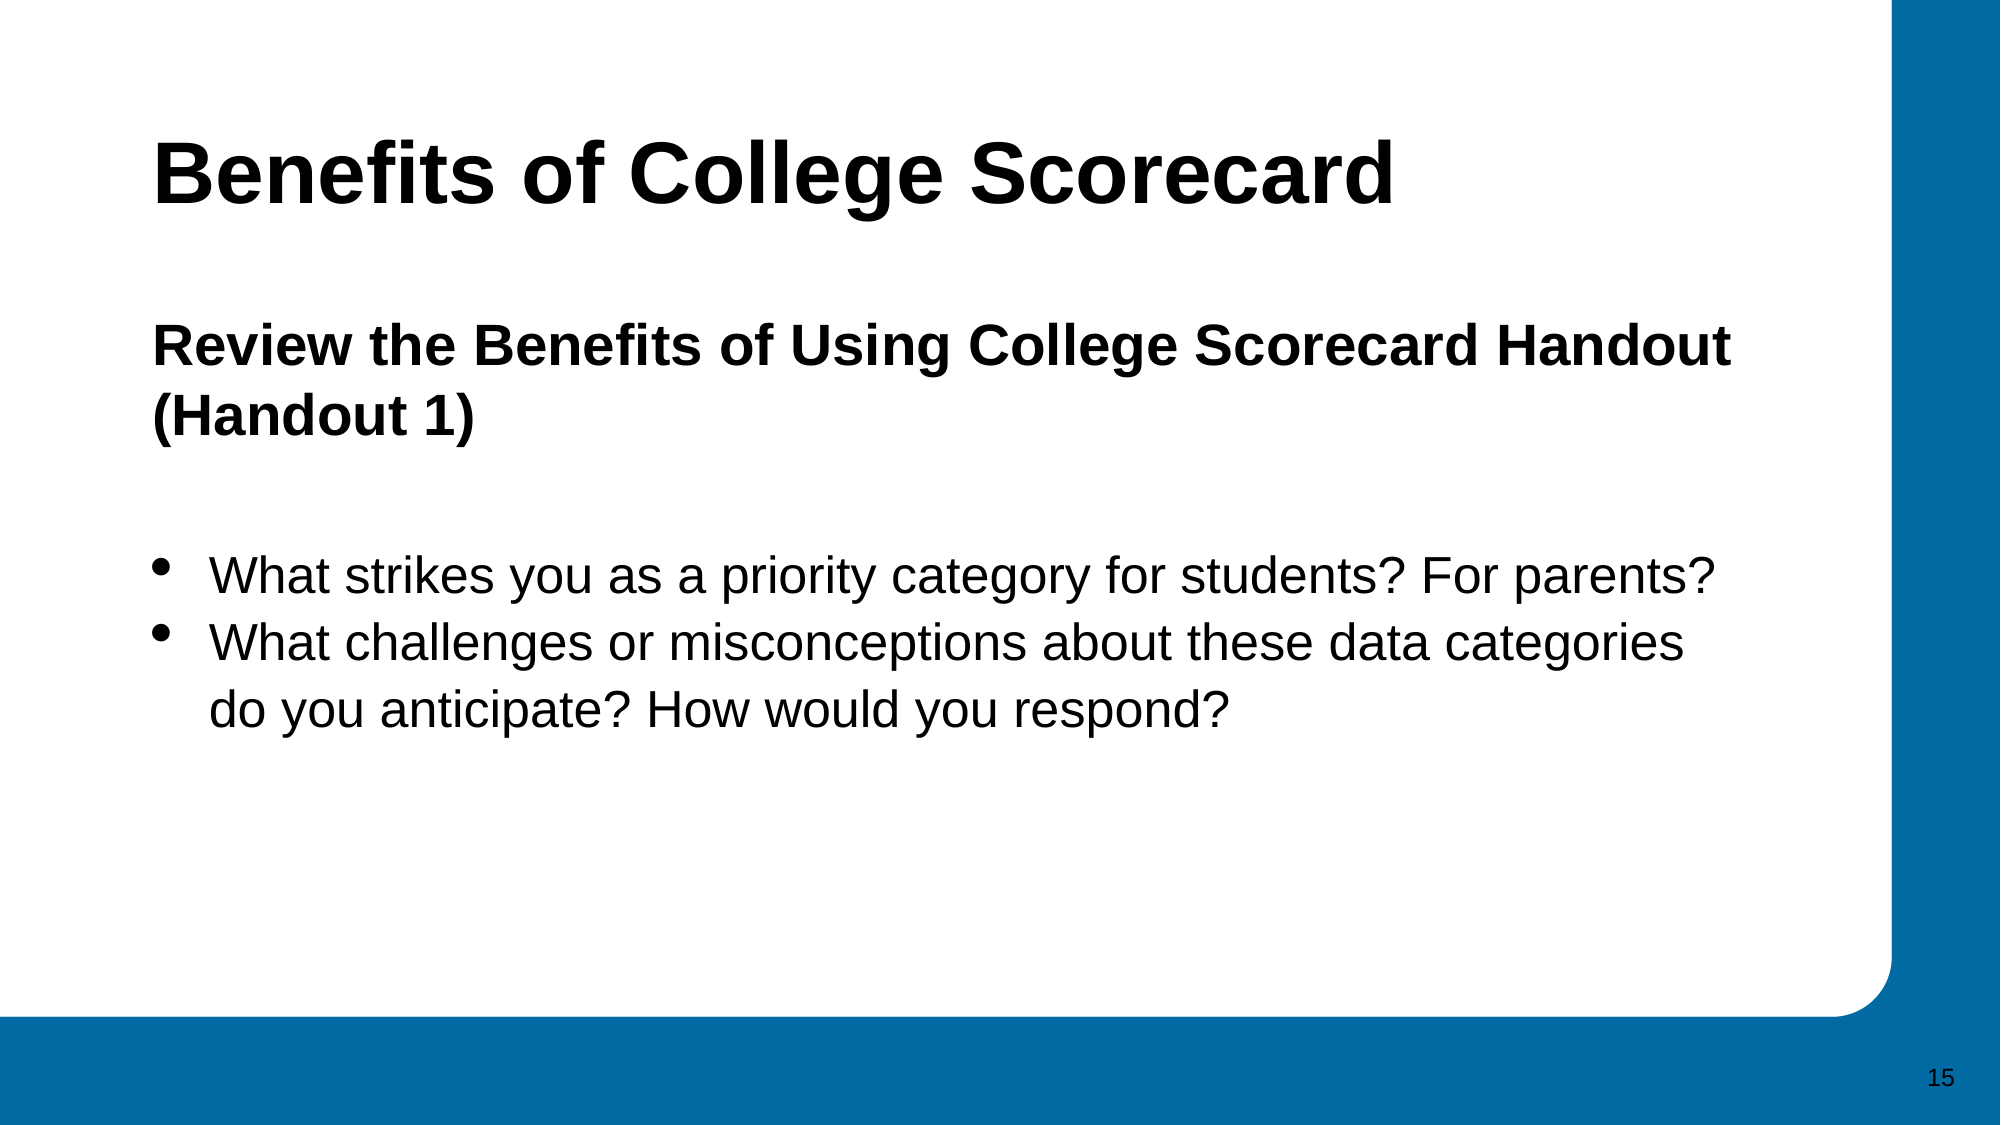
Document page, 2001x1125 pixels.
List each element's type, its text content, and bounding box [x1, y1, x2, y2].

picture [0, 0, 2000, 1125]
slide_number 15 [1550, 1065, 2000, 1125]
list Review the Benefits of Using College Scorecard Handout (Handout 1) What strikes you as a priority category for students? For parents? What challenges or misconceptions about these data categories do you anticipate? How would you respond? [137, 299, 1757, 1014]
title Benefits of College Scorecard [137, 59, 1757, 278]
